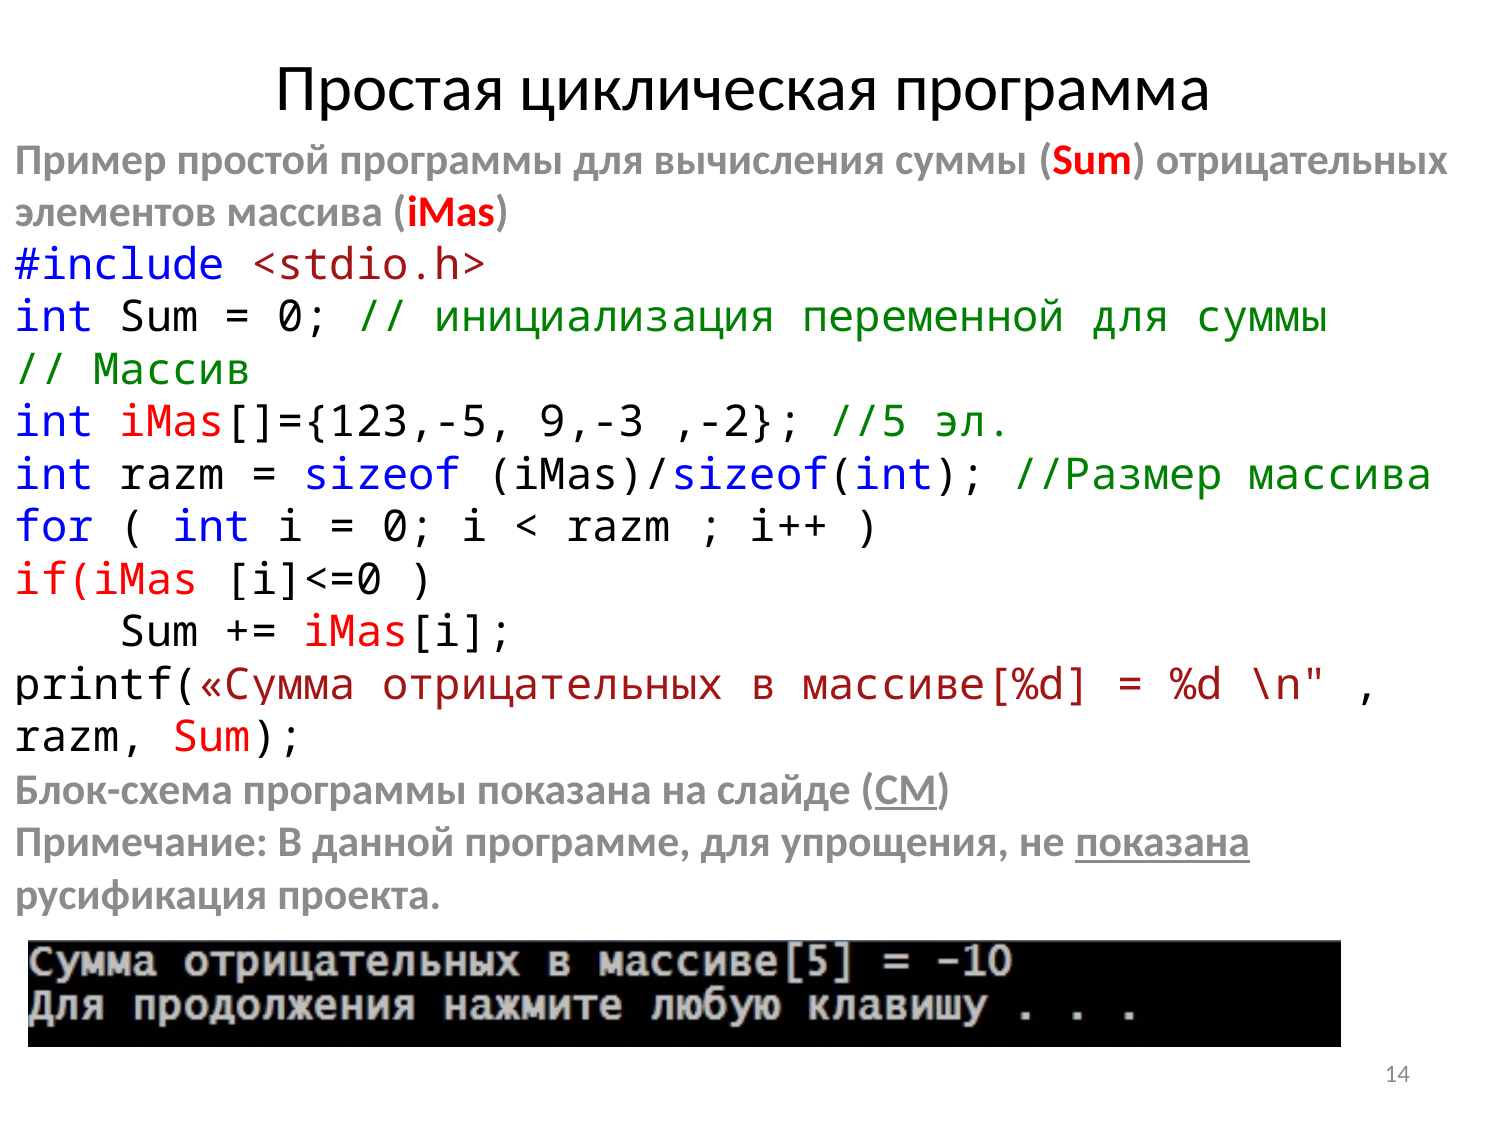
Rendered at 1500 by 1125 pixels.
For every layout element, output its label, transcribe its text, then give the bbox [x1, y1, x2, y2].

title Простая циклическая программа [135, 19, 1353, 123]
picture [28, 940, 1341, 1048]
text_box Пример простой программы для вычисления суммы (Sum) отрицательных элементов массива (iMas) #include <stdio.h> int Sum = 0; // инициализация переменной для суммы // Массив int iMas[]={123,-5, 9,-3 ,-2}; //5 эл. int razm = sizeof (iMas)/sizeof(int); //Размер массива for ( int i = 0; i < razm ; i++ ) if(iMas [i]<=0 ) Sum += iMas[i]; printf(«Сумма отрицательных в массиве[%d] = %d \n" , razm, Sum); Блок-схема программы показана на слайде (СМ) Примечание: В данной программе, для упрощения, не показана русификация проекта. [0, 123, 1495, 926]
slide_number 14 [1074, 1042, 1425, 1103]
